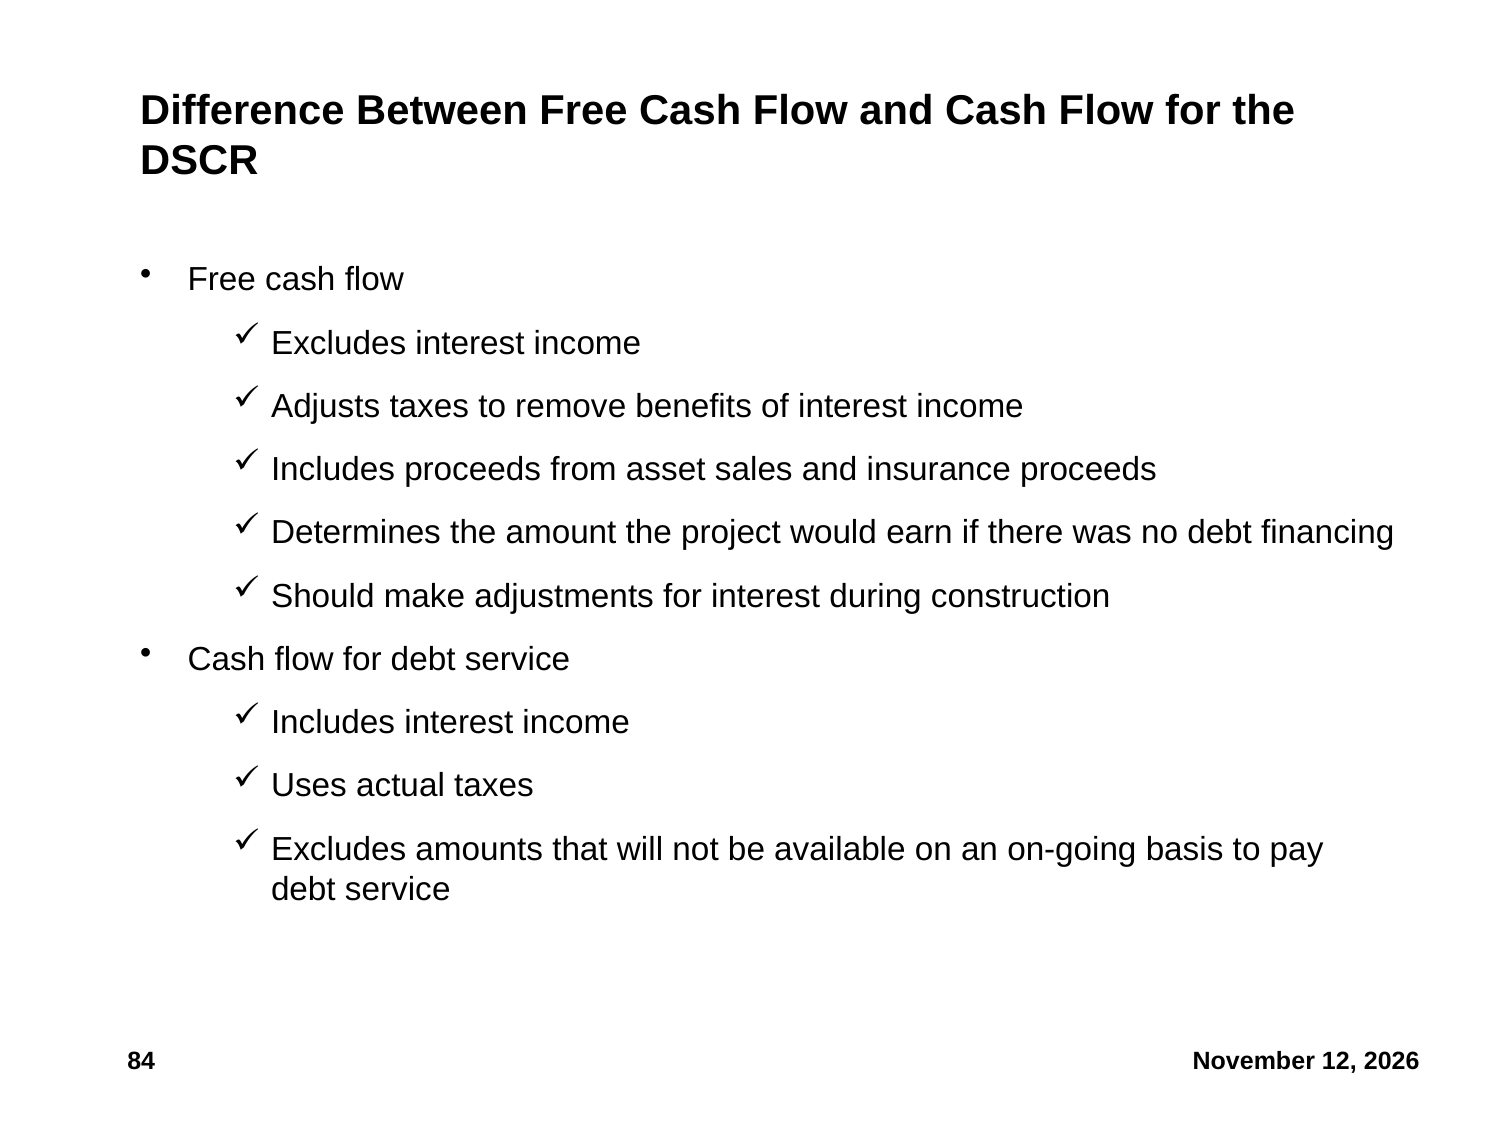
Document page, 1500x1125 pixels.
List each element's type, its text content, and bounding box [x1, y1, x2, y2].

title Difference Between Free Cash Flow and Cash Flow for the DSCR [124, 74, 1376, 226]
list Free cash flow Excludes interest income Adjusts taxes to remove benefits of interest income Includes proceeds from asset sales and insurance proceeds Determines the amount the project would earn if there was no debt financing Should make adjustments for interest during construction Cash flow for debt service Includes interest income Uses actual taxes Excludes amounts that will not be available on an on-going basis to pay debt service [124, 249, 1413, 1001]
